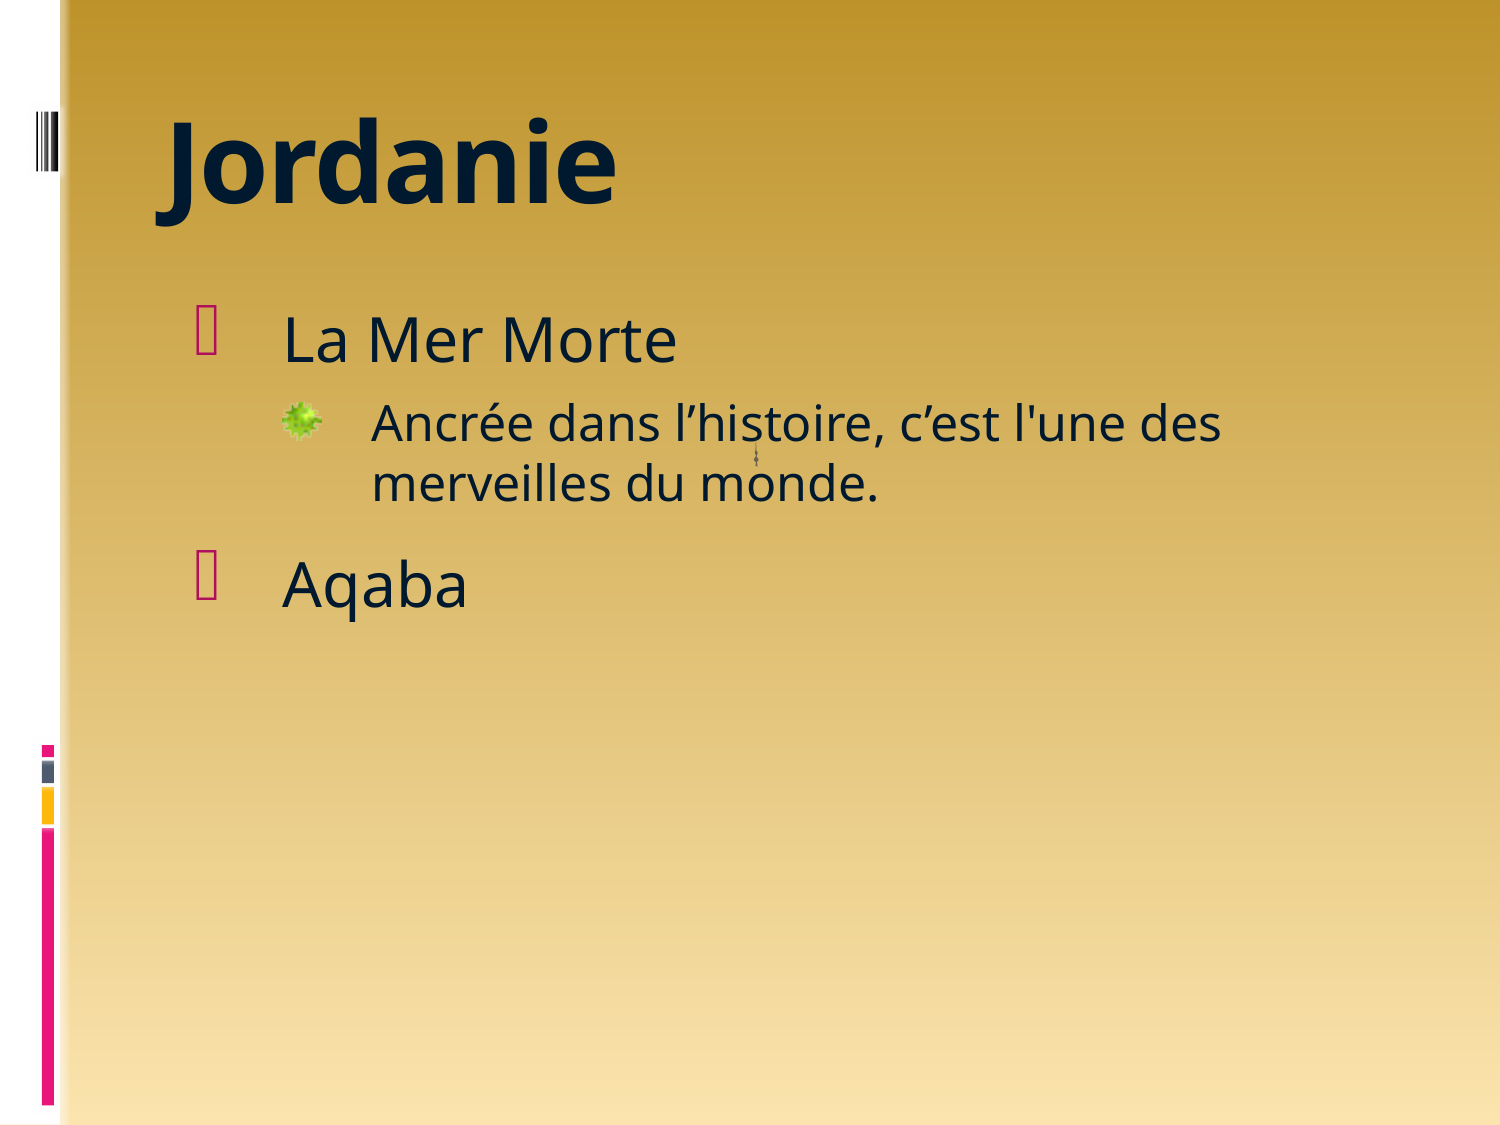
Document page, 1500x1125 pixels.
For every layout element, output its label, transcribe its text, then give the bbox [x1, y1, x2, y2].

text_box [753, 437, 759, 467]
text_box [598, 435, 902, 689]
list La Mer Morte Ancrée dans l’histoire, c’est l'une des merveilles du monde. Aqaba [150, 292, 1425, 1043]
title Jordanie [150, 83, 1425, 234]
picture [282, 402, 322, 441]
